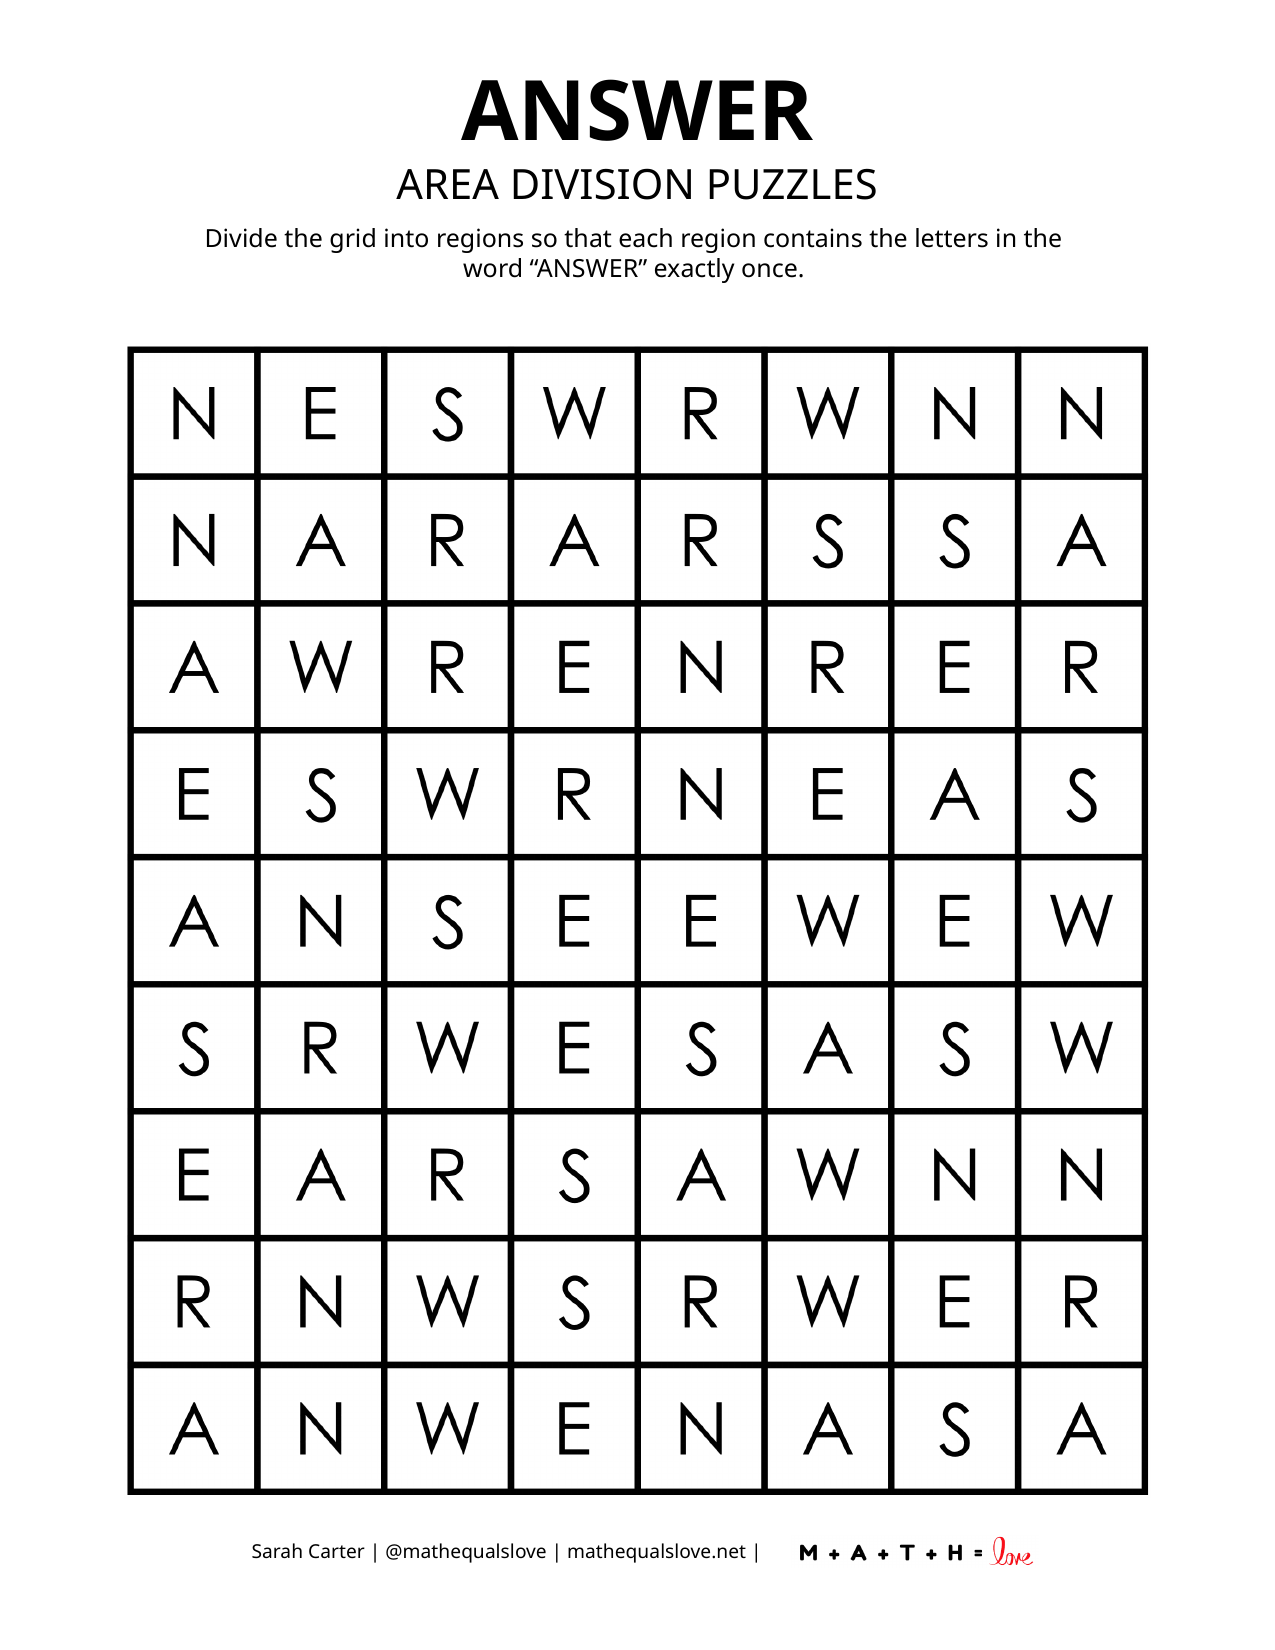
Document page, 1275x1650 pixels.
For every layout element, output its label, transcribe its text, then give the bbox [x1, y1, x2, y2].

text_box Divide the grid into regions so that each region contains the letters in the word “ANSWER” exactly once. [0, 214, 1275, 290]
picture [123, 342, 1152, 1498]
text_box ANSWER AREA DIVISION PUZZLES [77, 50, 1198, 214]
picture [790, 1534, 1039, 1569]
text_box Sarah Carter | @mathequalslove | mathequalslove.net | [236, 1532, 1071, 1570]
